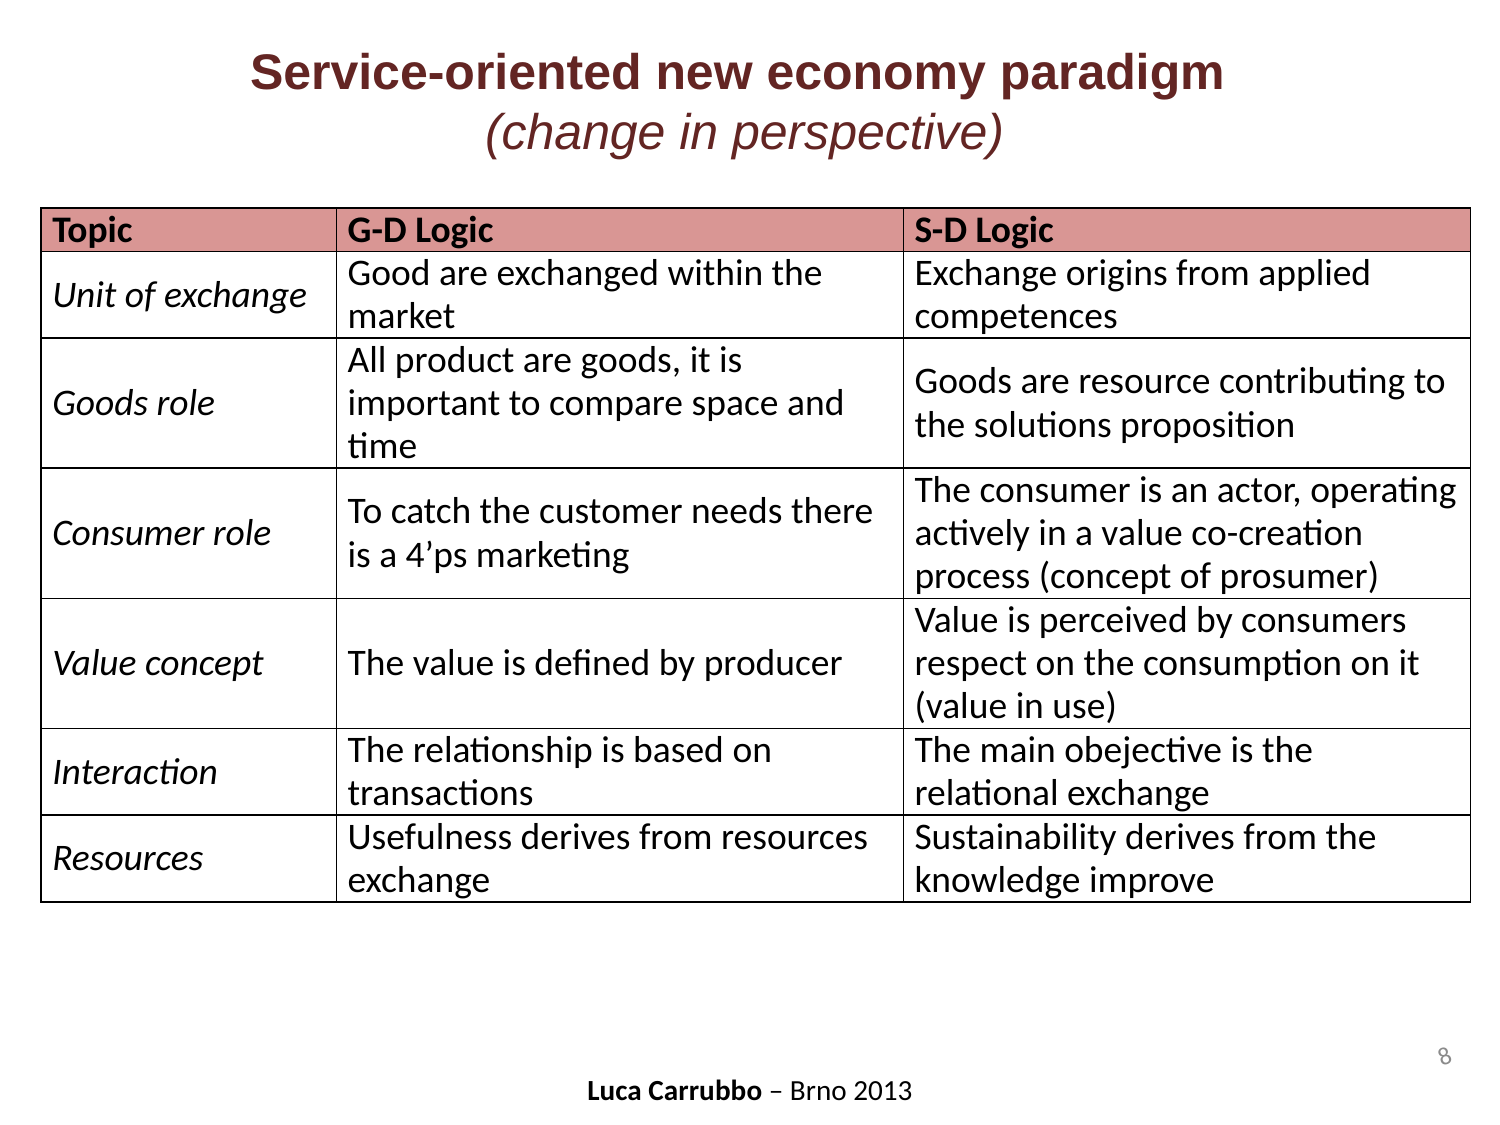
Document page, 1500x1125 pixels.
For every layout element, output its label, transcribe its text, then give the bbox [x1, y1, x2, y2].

table_header Topic [42, 209, 336, 251]
table_cell Sustainability derives from the knowledge improve [904, 816, 1470, 901]
table_cell Good are exchanged within the market [337, 252, 903, 337]
table_cell Unit of exchange [42, 252, 336, 337]
text_box 8 [1164, 1019, 1475, 1125]
table_cell Exchange origins from applied competences [904, 252, 1470, 337]
table_cell Resources [42, 816, 336, 901]
table_cell Goods role [42, 339, 336, 467]
table_cell The main obejective is the relational exchange [904, 729, 1470, 814]
table_cell To catch the customer needs there is a 4’ps marketing [337, 469, 903, 598]
text_box Service-oriented new economy paradigm (change in perspective) [76, 31, 1413, 167]
table_cell Interaction [42, 729, 336, 814]
table_header S-D Logic [904, 209, 1470, 251]
table_cell The relationship is based on transactions [337, 729, 903, 814]
table_cell Consumer role [42, 469, 336, 598]
table_cell Usefulness derives from resources exchange [337, 816, 903, 901]
table_cell Value concept [42, 599, 336, 728]
table_cell The value is defined by producer [337, 599, 903, 728]
table_header G-D Logic [337, 209, 903, 251]
table_cell Goods are resource contributing to the solutions proposition [904, 339, 1470, 467]
table_cell All product are goods, it is important to compare space and time [337, 339, 903, 467]
table_cell Value is perceived by consumers respect on the consumption on it (value in use) [904, 599, 1470, 728]
table_cell The consumer is an actor, operating actively in a value co-creation process (concept of prosumer) [904, 469, 1470, 598]
